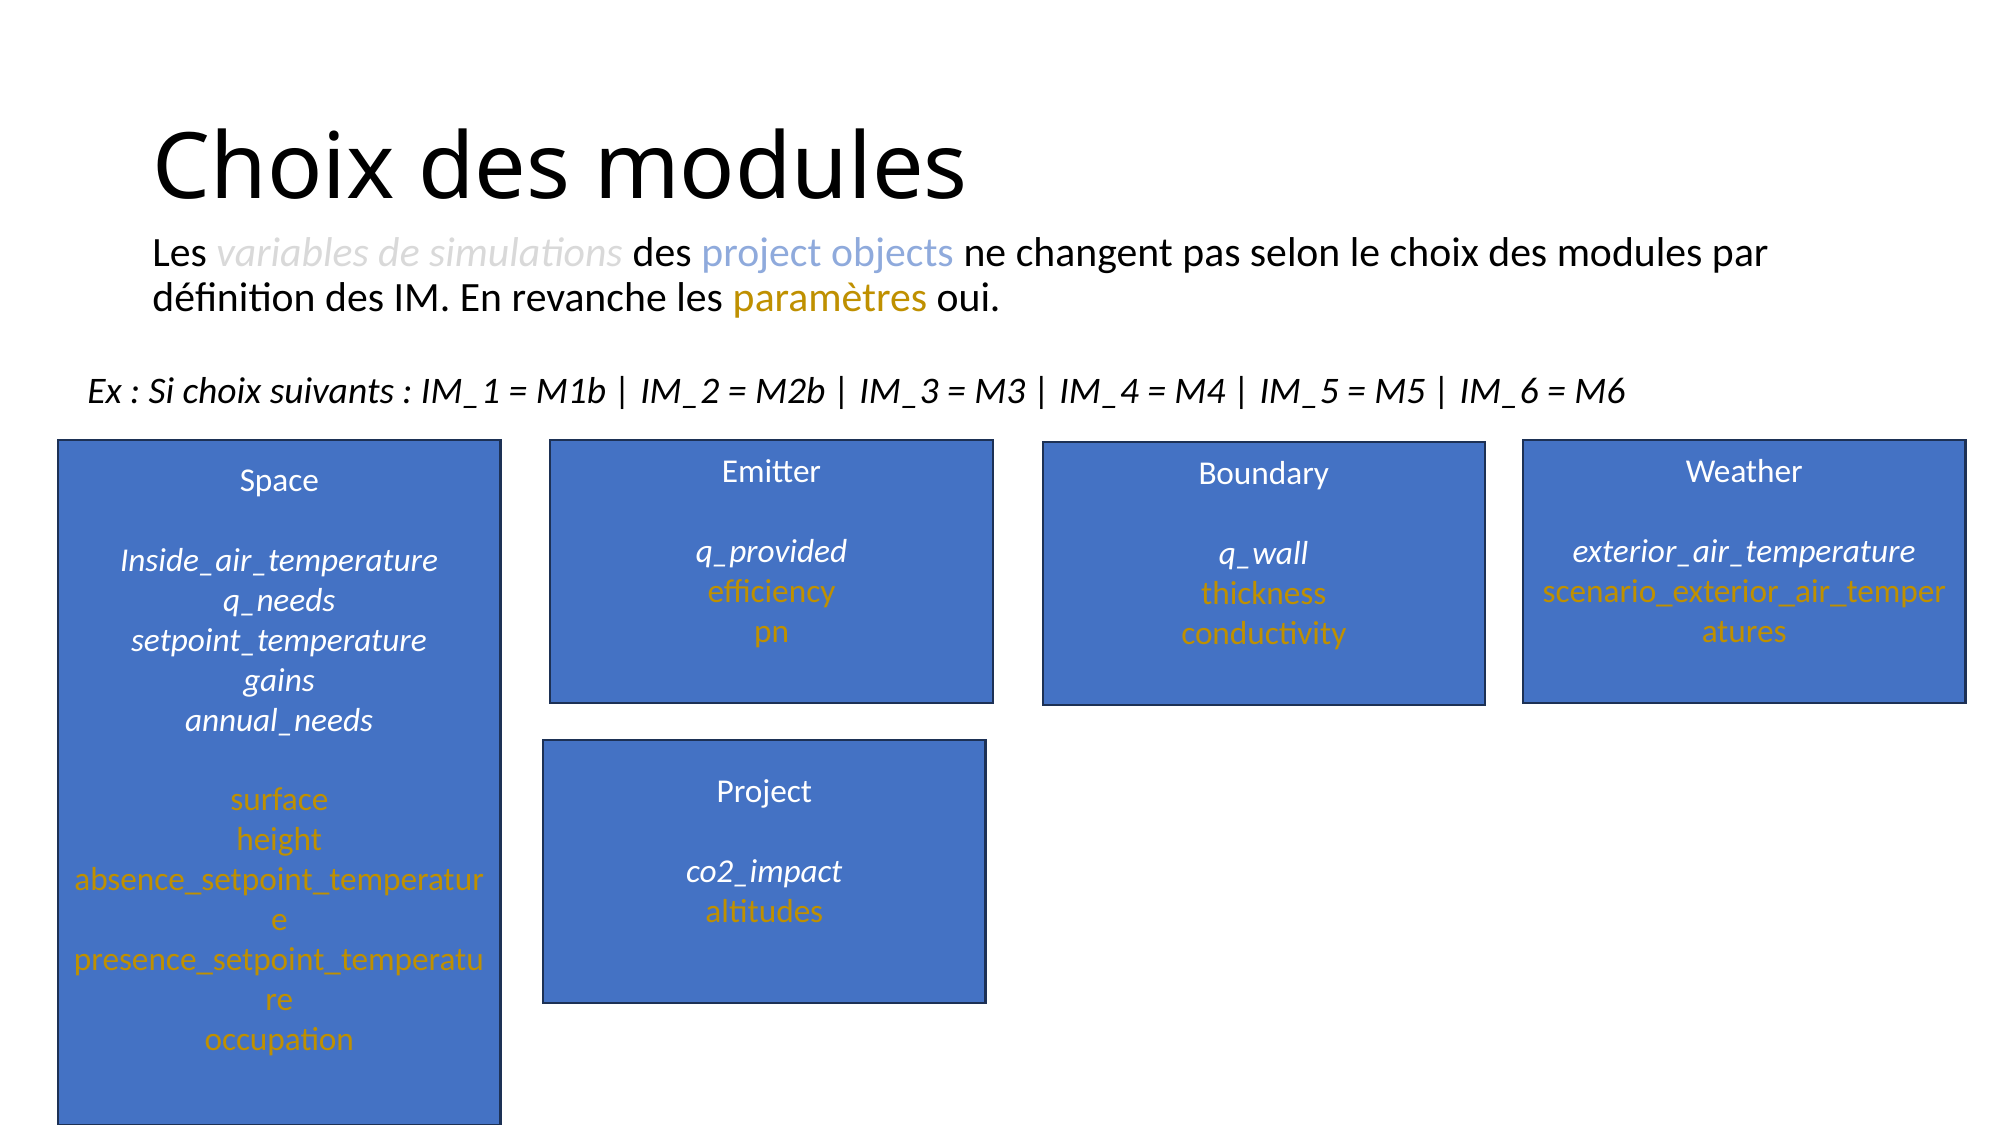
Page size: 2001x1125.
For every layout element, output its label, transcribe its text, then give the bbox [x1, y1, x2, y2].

text_box Boundary q_wall thickness conductivity [1042, 441, 1486, 706]
list Les variables de simulations des project objects ne changent pas selon le choix des modules par définition des IM. En revanche les paramètres oui. [137, 223, 1863, 937]
text_box Project co2_impact altitudes [542, 739, 987, 1004]
text_box Weather exterior_air_temperature scenario_exterior_air_temperatures [1522, 439, 1967, 704]
text_box Space Inside_air_temperature q_needs setpoint_temperature gains annual_needs surface height absence_setpoint_temperature presence_setpoint_temperature occupation [57, 439, 502, 1125]
title Choix des modules [137, 59, 1863, 223]
text_box Emitter q_provided efficiency pn [549, 439, 994, 704]
text_box Ex : Si choix suivants : IM_1 = M1b | IM_2 = M2b | IM_3 = M3 | IM_4 = M4 | IM_5 = M5 | IM_6 = M6 [72, 358, 1852, 419]
